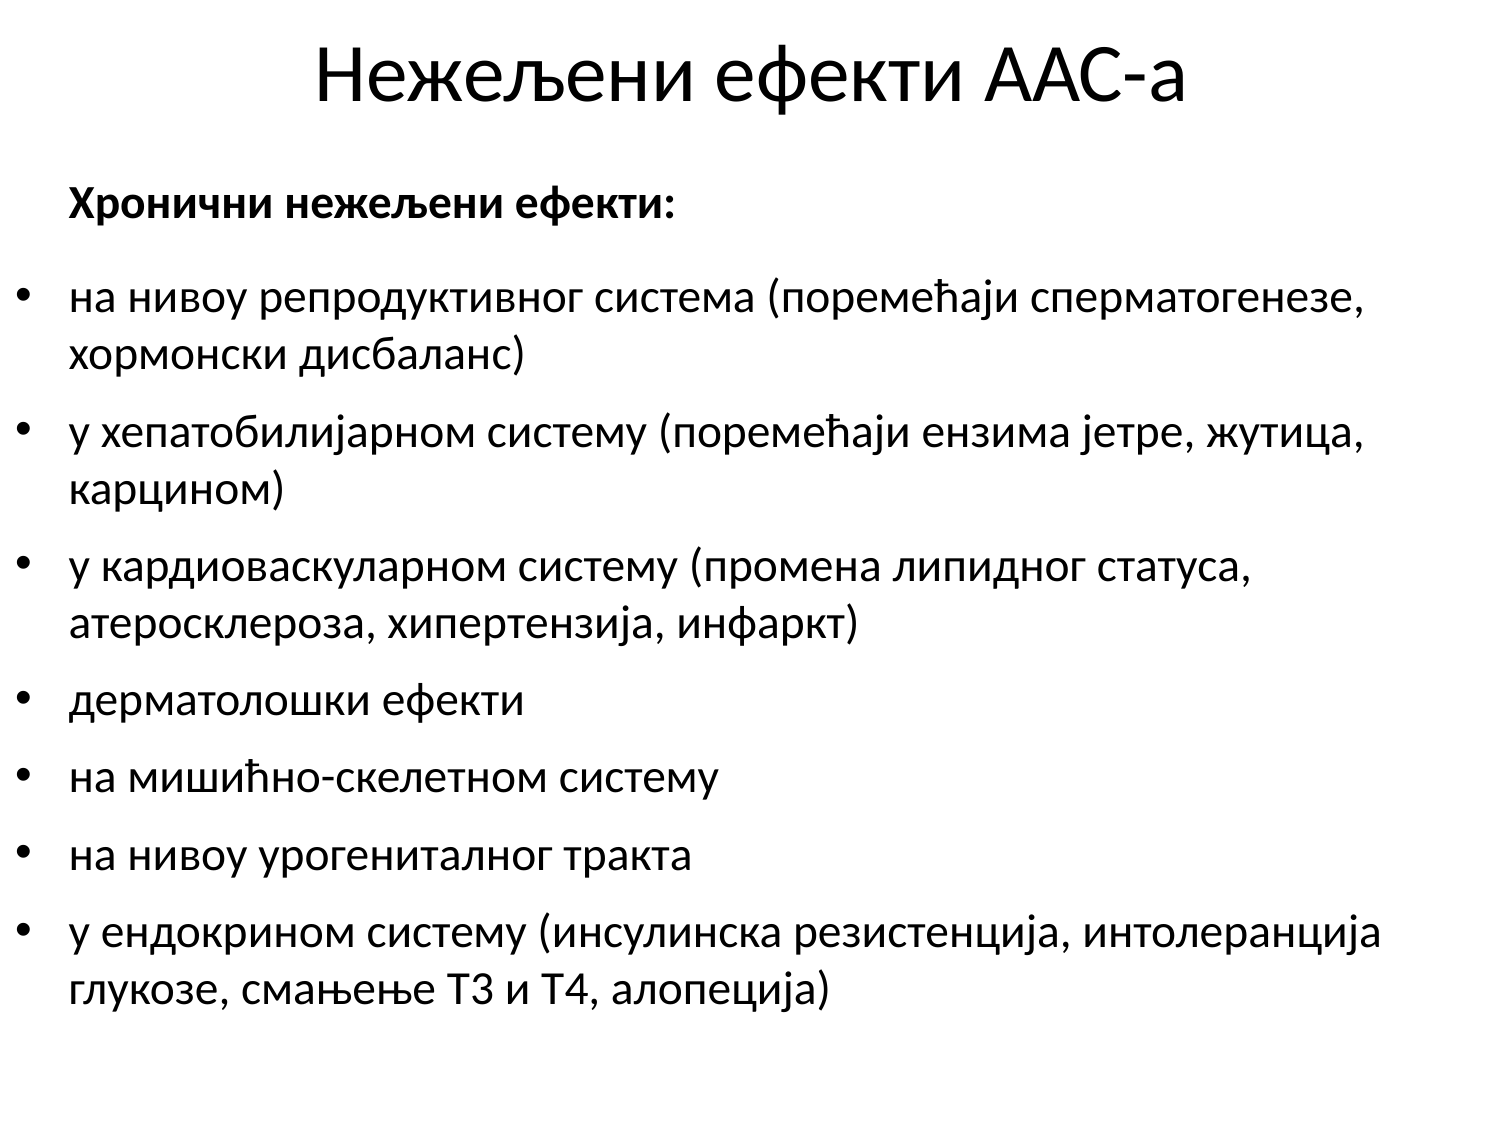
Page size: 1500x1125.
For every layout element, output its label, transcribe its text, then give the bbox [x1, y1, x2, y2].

list Хронични нежељени ефекти: на нивоу репродуктивног система (поремећаји сперматогенезе, хормонски дисбаланс) у хепатобилијарном систему (поремећаји ензима јетре, жутица, карцином) у кардиоваскуларном систему (промена липидног статуса, атеросклероза, хипертензија, инфаркт) дерматолошки ефекти на мишићно-скелетном систему на нивоу урогениталног тракта у ендокрином систему (инсулинска резистенција, интолеранција глукозе, смањење Т3 и Т4, алопеција) [0, 164, 1500, 1027]
title Нежељени ефекти ААС-а [76, 0, 1427, 138]
